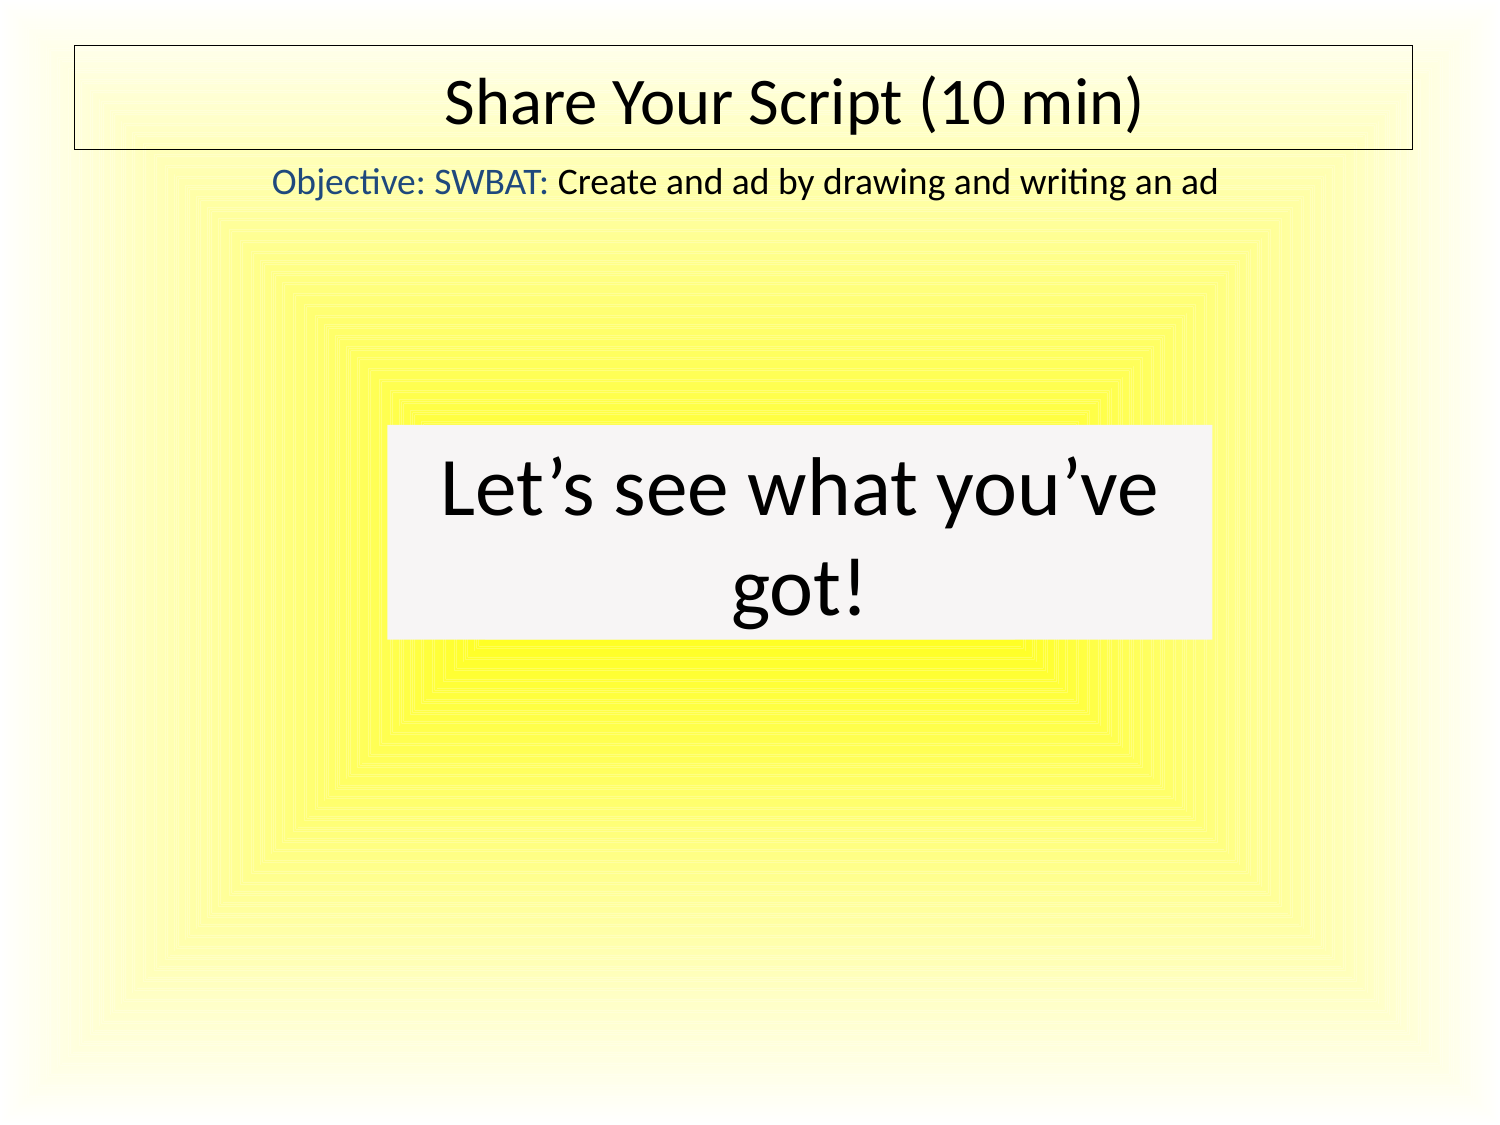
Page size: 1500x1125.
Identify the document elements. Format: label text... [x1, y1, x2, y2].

text_box Let’s see what you’ve got! [387, 424, 1213, 640]
text_box Share Your Script (10 min) [74, 45, 1413, 150]
text_box Objective: SWBAT: Create and ad by drawing and writing an ad [75, 149, 1417, 210]
